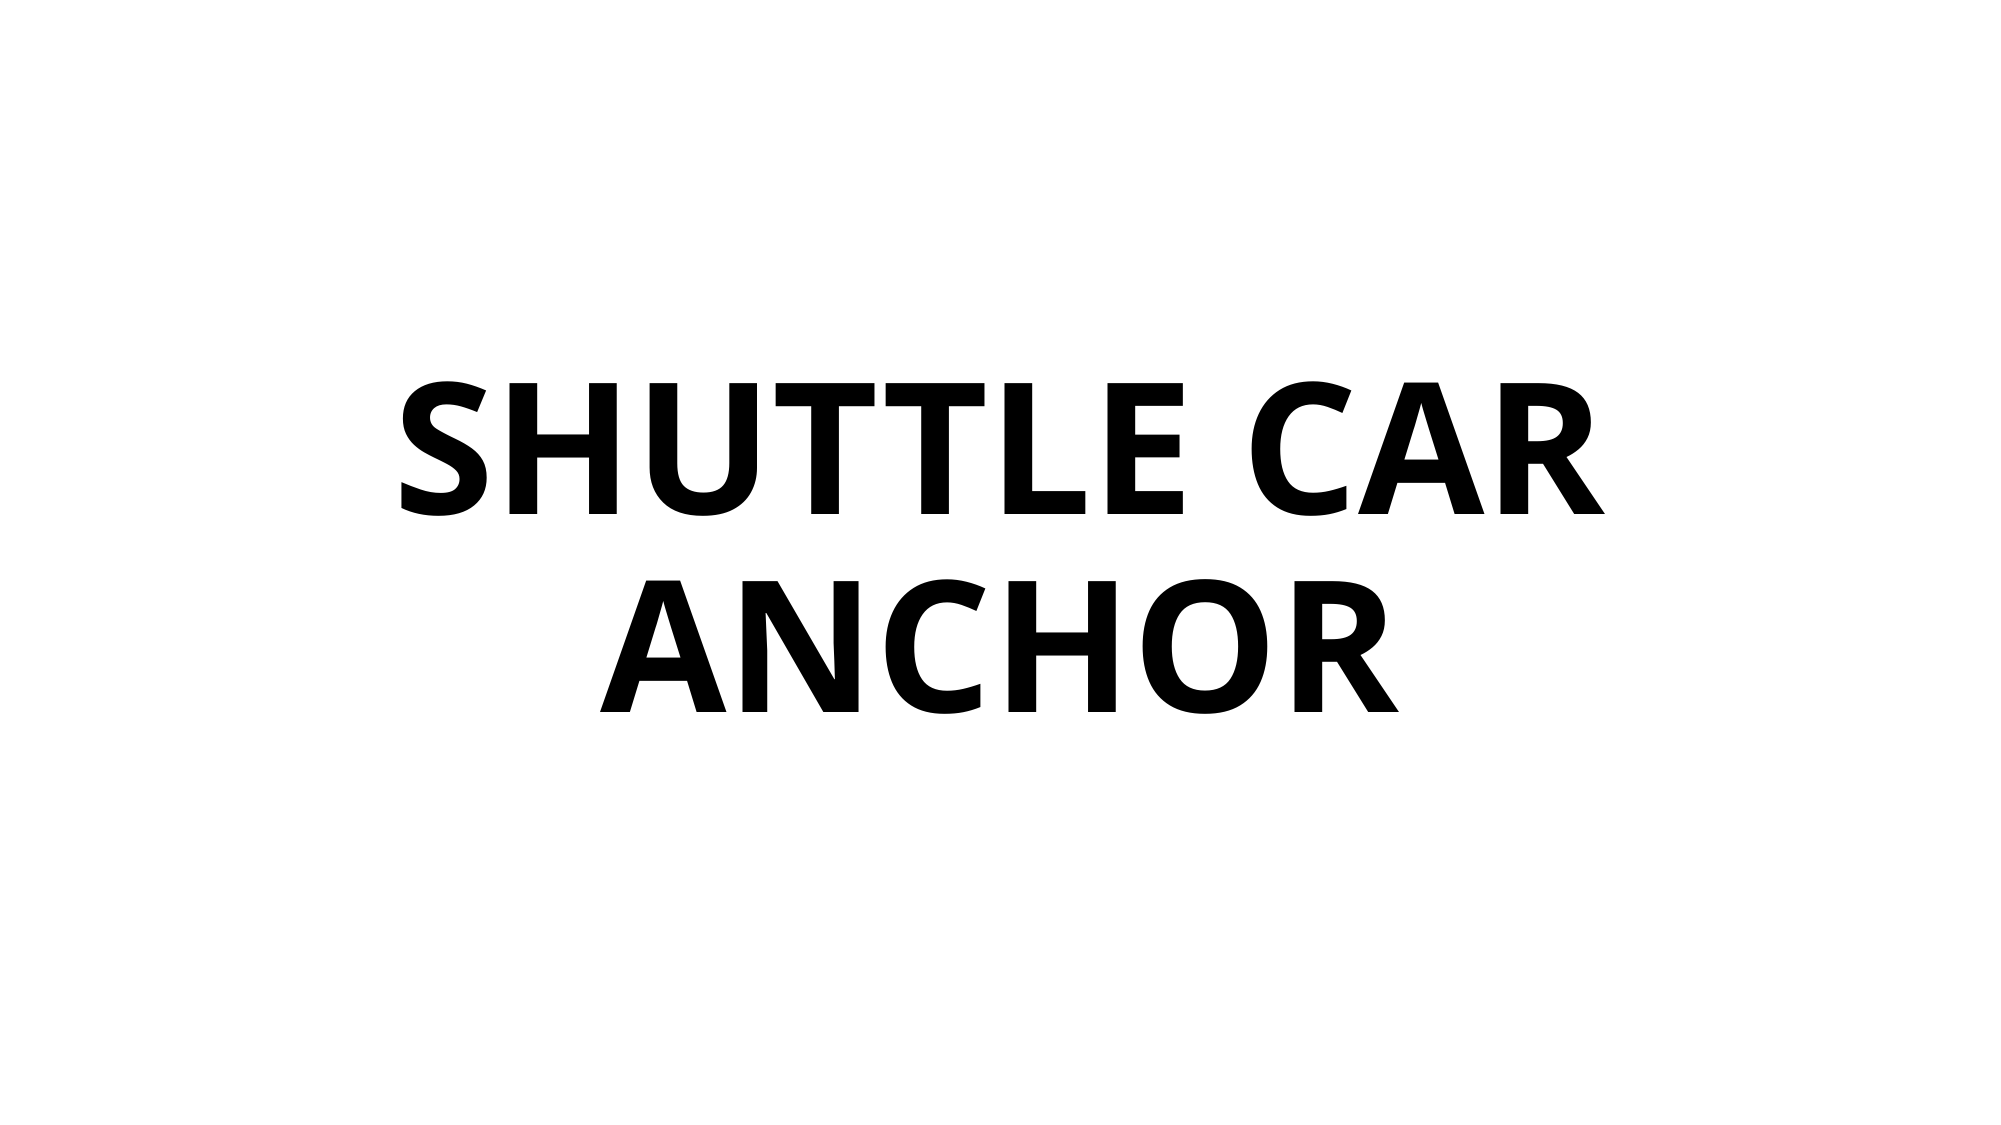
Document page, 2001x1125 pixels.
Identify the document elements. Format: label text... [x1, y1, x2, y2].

title SHUTTLE CAR ANCHOR [137, 59, 1863, 1049]
